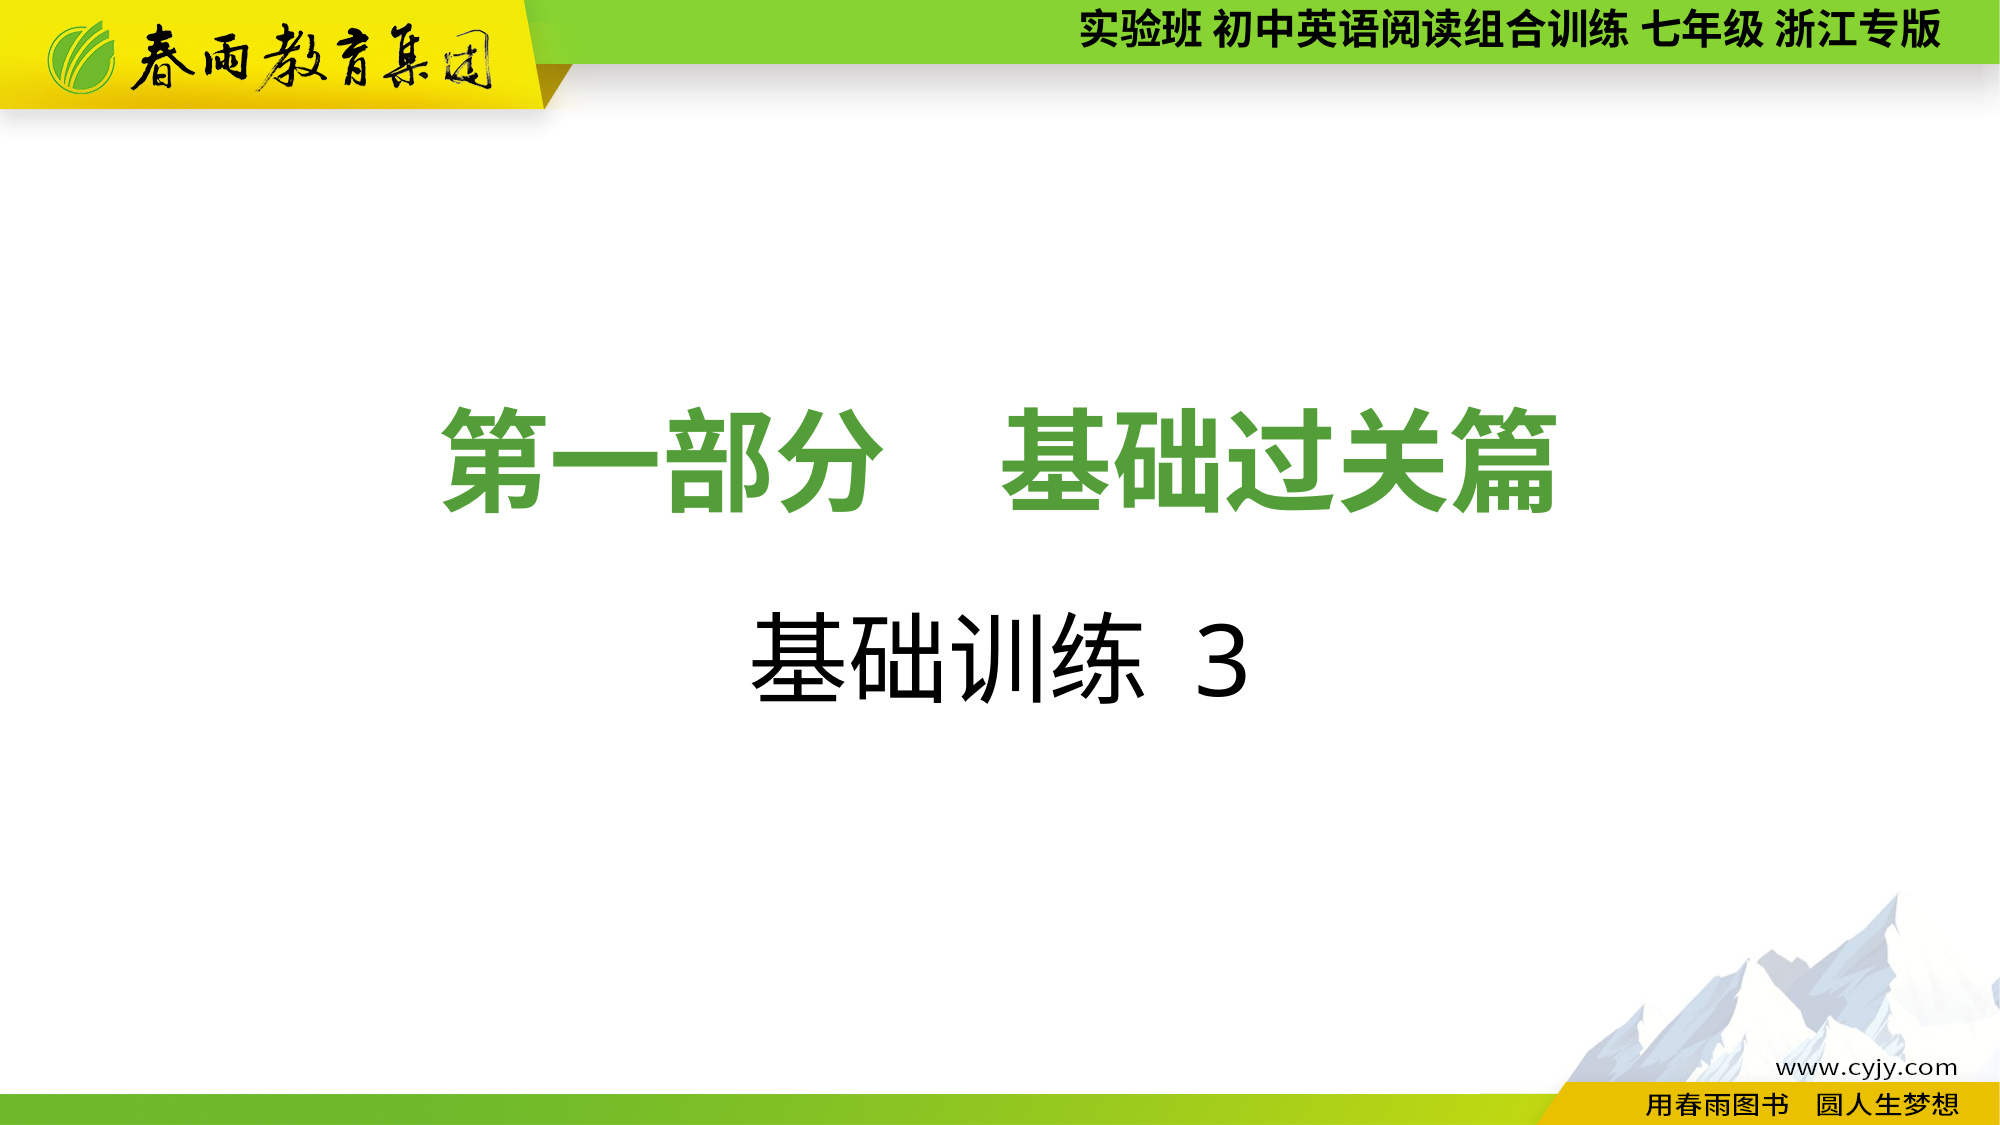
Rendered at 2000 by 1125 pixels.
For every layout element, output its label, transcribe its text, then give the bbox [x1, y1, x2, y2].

picture [0, 0, 2000, 1125]
text_box 基础训练 3 [54, 528, 1946, 724]
text_box 第一部分 基础过关篇 [54, 316, 1946, 528]
